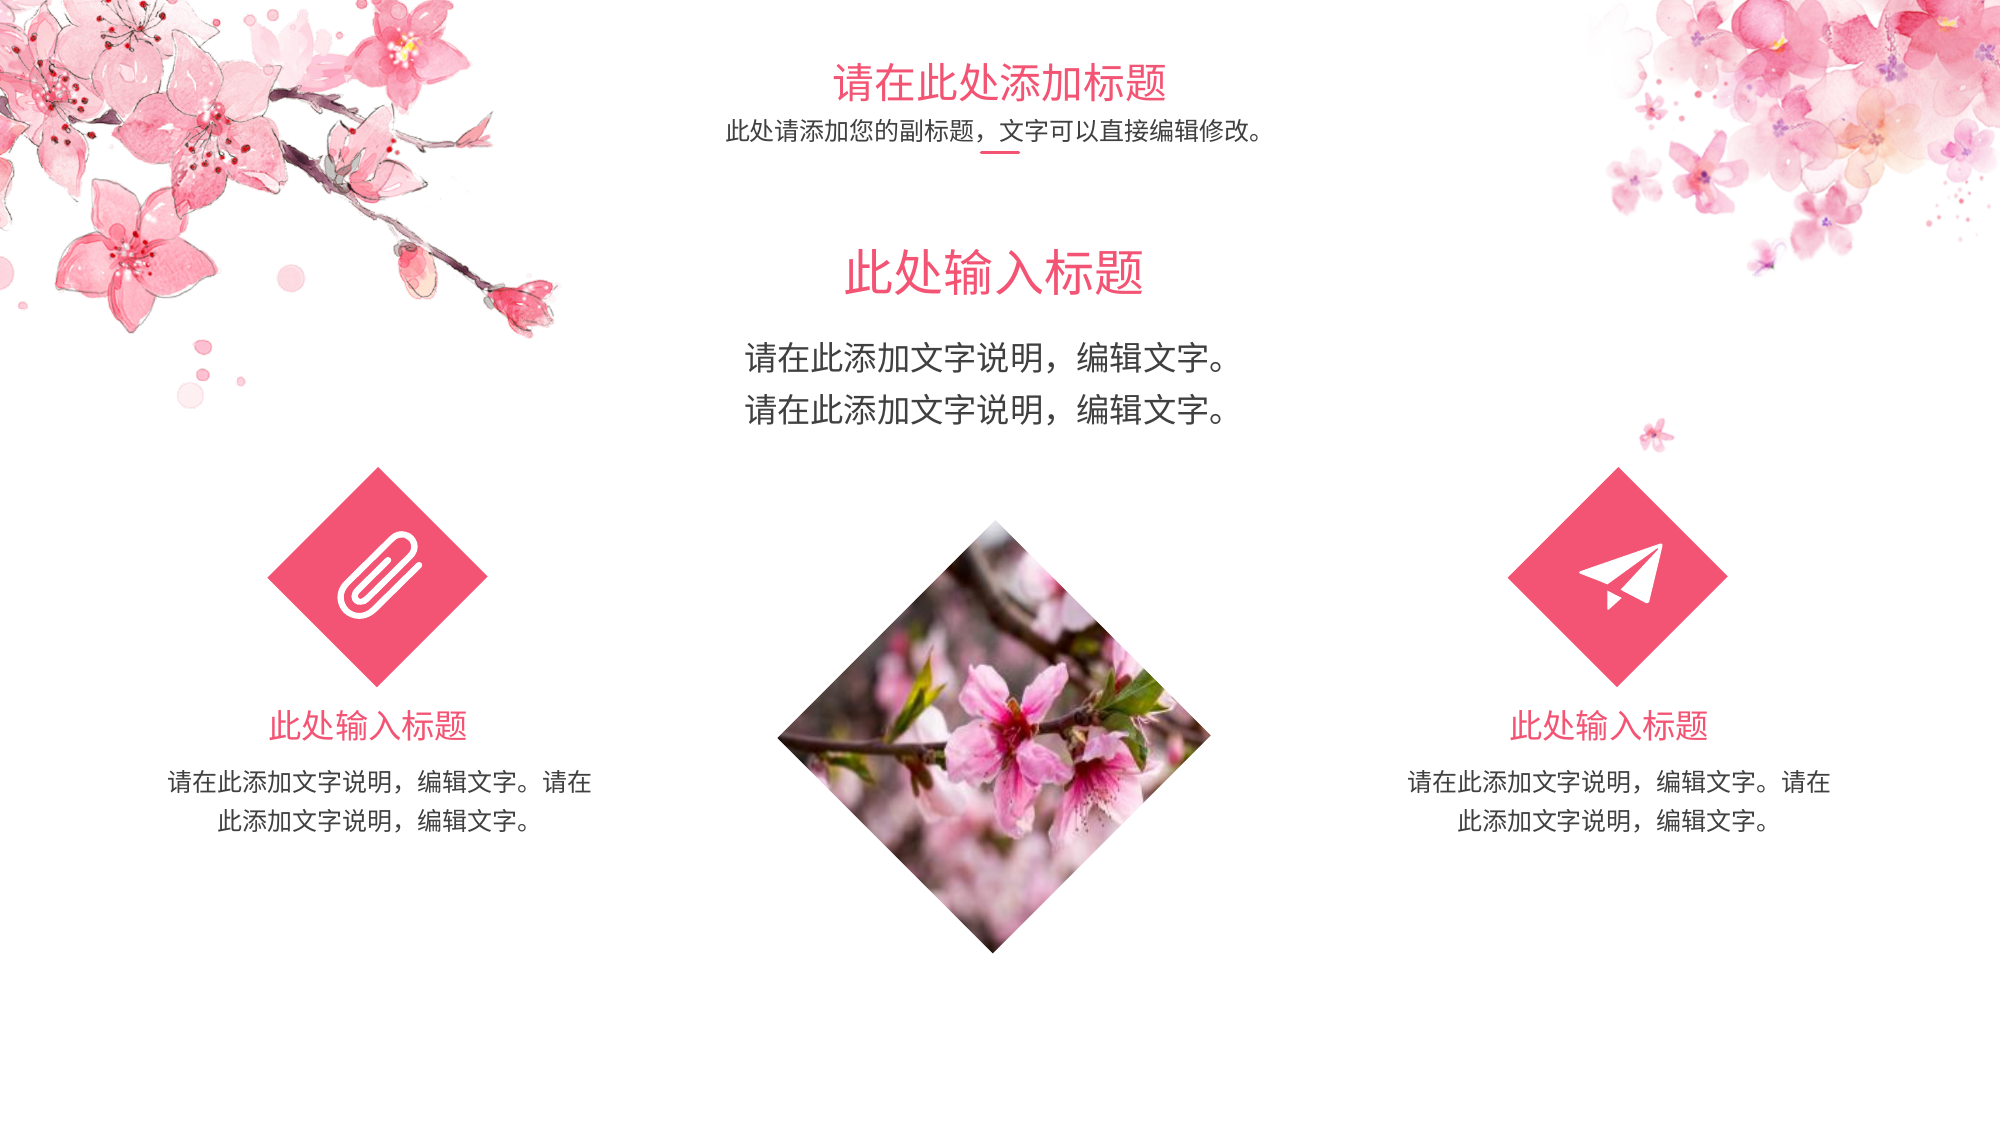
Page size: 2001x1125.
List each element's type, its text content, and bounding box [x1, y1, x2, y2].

text_box [1607, 590, 1622, 610]
text_box 请在此添加文字说明，编辑文字。请在此添加文字说明，编辑文字。 [1389, 750, 1850, 843]
text_box 此处请添加您的副标题，文字可以直接编辑修改。 [679, 98, 1323, 153]
text_box [777, 519, 1211, 954]
text_box [1579, 543, 1663, 604]
text_box 请在此添加文字说明，编辑文字。请在此添加文字说明，编辑文字。 [150, 750, 611, 843]
text_box [337, 531, 423, 619]
text_box [1507, 467, 1728, 688]
text_box 此处输入标题 [253, 697, 505, 750]
picture [0, 0, 679, 411]
text_box 请在此添加文字说明，编辑文字。请在此添加文字说明，编辑文字。 [721, 317, 1267, 437]
text_box 请在此处添加标题 [818, 49, 1182, 98]
text_box [267, 467, 488, 688]
text_box 此处输入标题 [1494, 697, 1746, 750]
picture [1571, 0, 2000, 459]
text_box 此处输入标题 [822, 233, 1166, 309]
